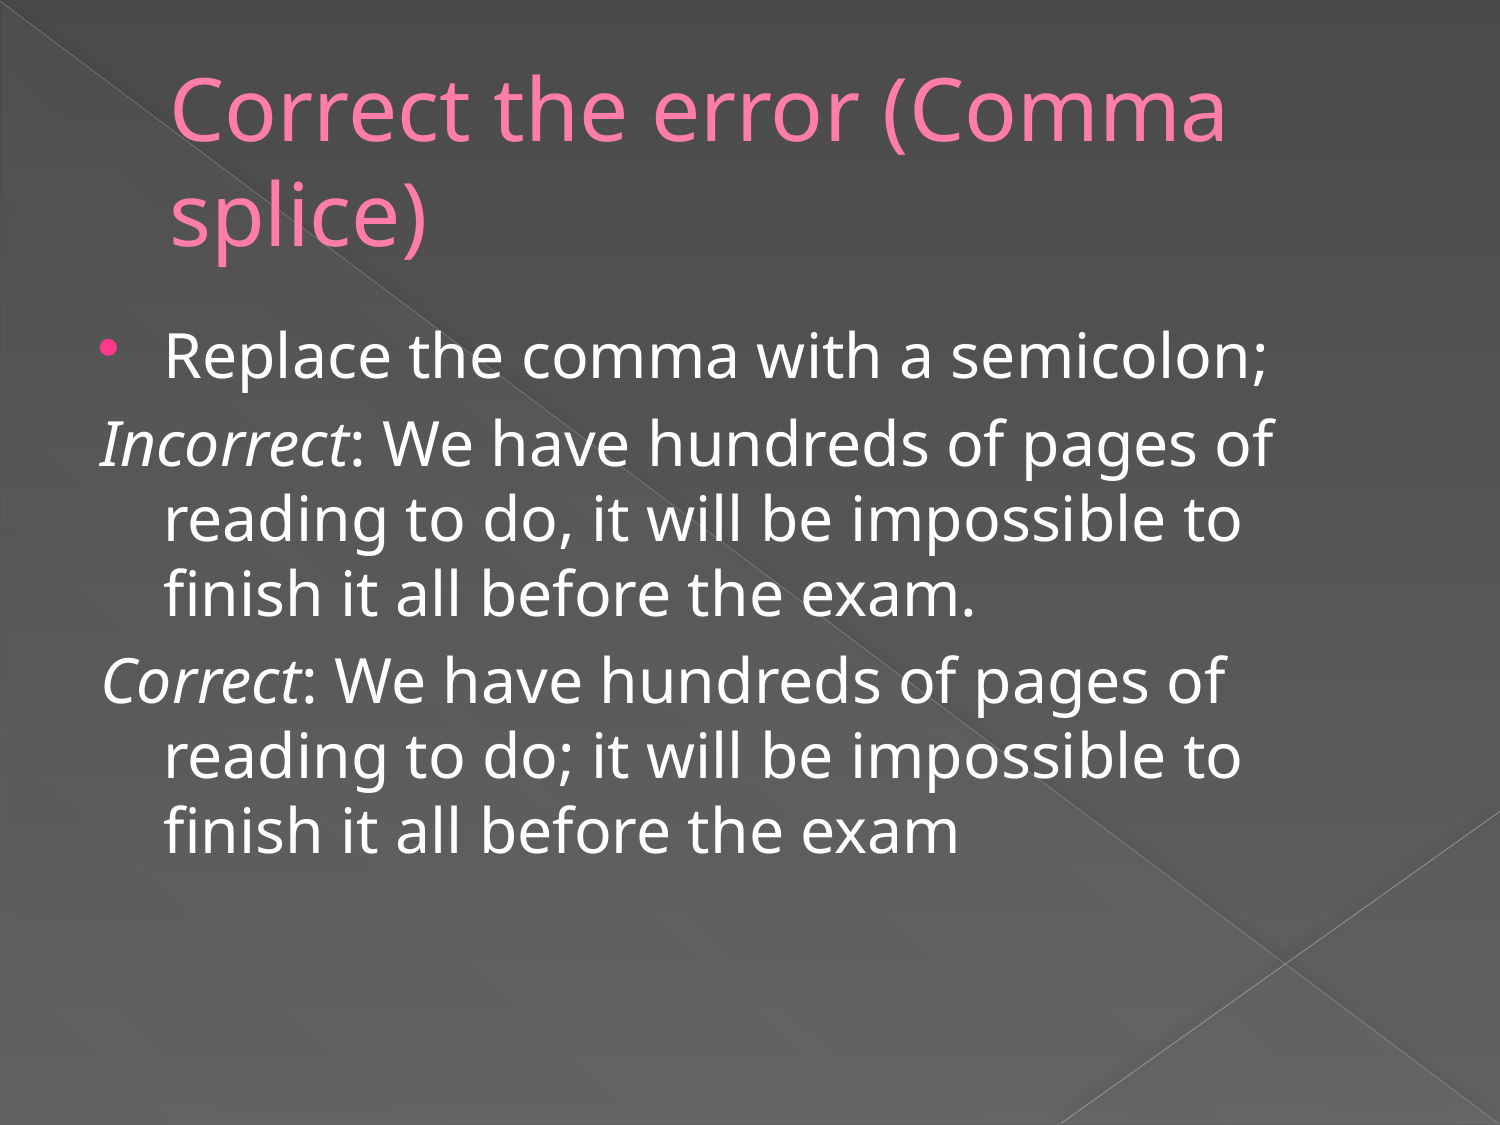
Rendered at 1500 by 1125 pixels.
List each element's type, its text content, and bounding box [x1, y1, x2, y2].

list Replace the comma with a semicolon; Incorrect: We have hundreds of pages of reading to do, it will be impossible to finish it all before the exam. Correct: We have hundreds of pages of reading to do; it will be impossible to finish it all before the exam [75, 308, 1425, 1059]
title Correct the error (Comma splice) [75, 43, 1425, 274]
